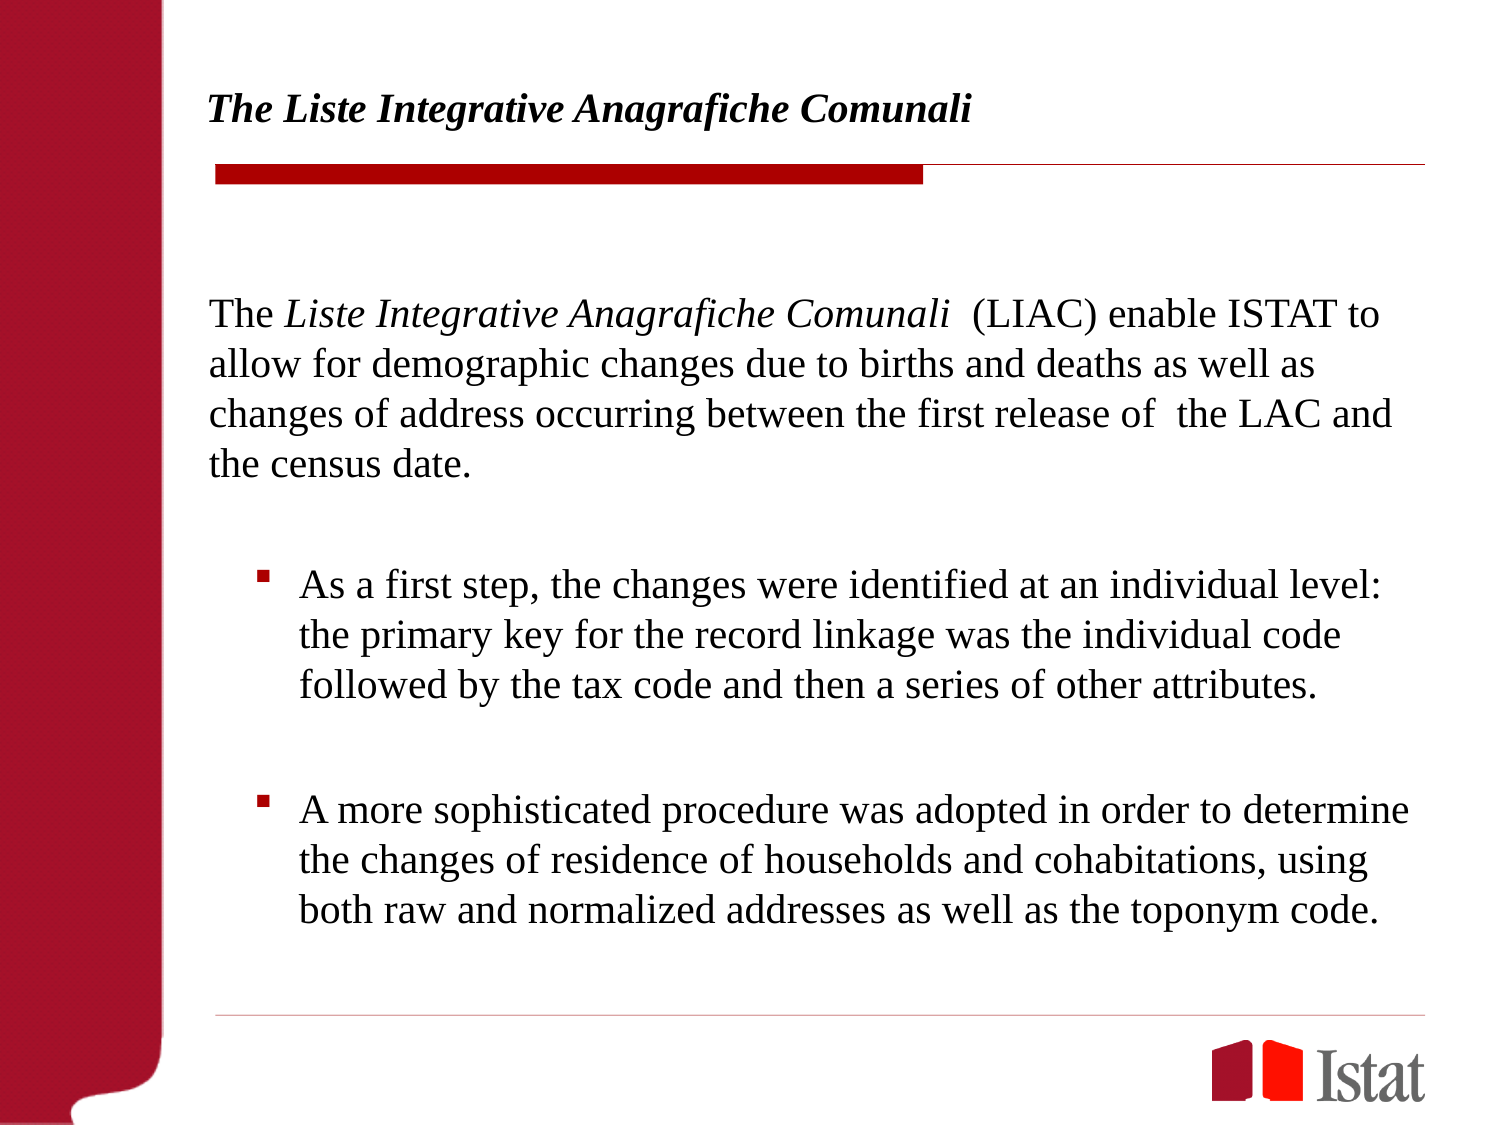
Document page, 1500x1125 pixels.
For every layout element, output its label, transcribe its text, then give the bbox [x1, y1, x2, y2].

list The Liste Integrative Anagrafiche Comunali (LIAC) enable ISTAT to allow for demographic changes due to births and deaths as well as changes of address occurring between the first release of the LAC and the census date. As a first step, the changes were identified at an individual level: the primary key for the record linkage was the individual code followed by the tax code and then a series of other attributes. A more sophisticated procedure was adopted in order to determine the changes of residence of households and cohabitations, using both raw and normalized addresses as well as the toponym code. [178, 219, 1434, 1071]
title The Liste Integrative Anagrafiche Comunali [180, 45, 1425, 167]
picture [1212, 1071, 1425, 1102]
picture [0, 0, 164, 1125]
